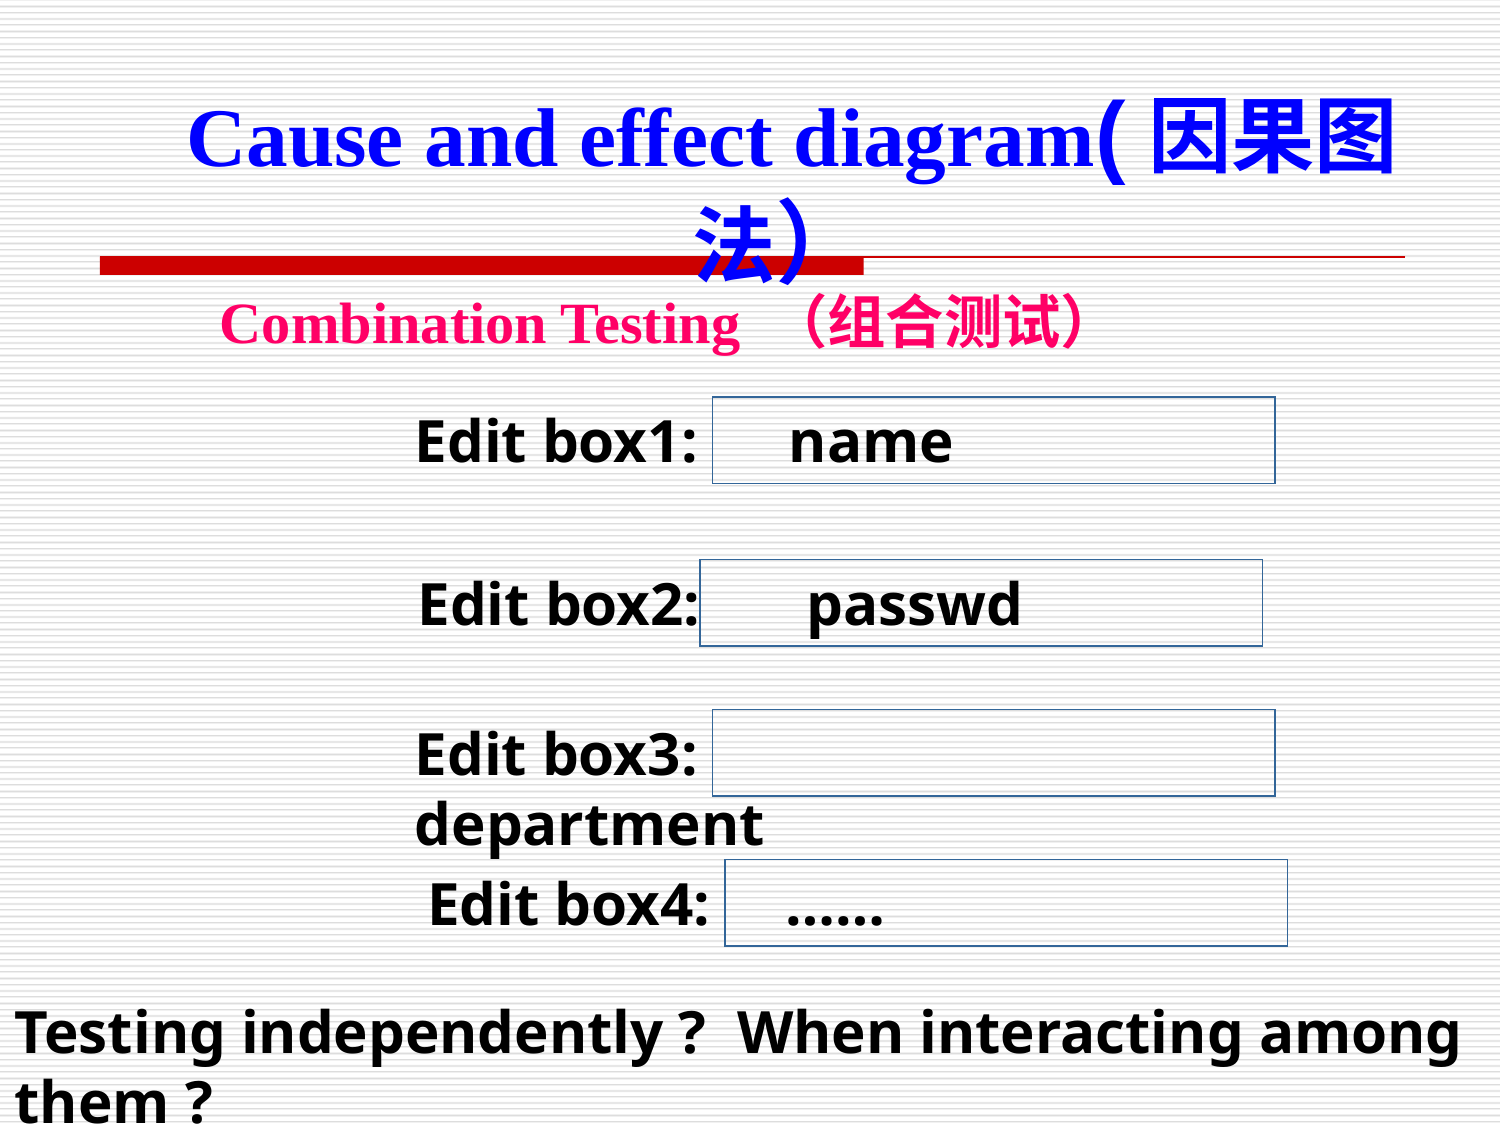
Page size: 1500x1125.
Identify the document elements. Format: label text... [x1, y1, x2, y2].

picture [0, 0, 1500, 987]
text_box Edit box2: passwd [387, 559, 699, 645]
text_box Edit box3: department [399, 709, 1125, 865]
text_box [712, 397, 1275, 484]
text_box [699, 559, 1263, 647]
text_box Cause and effect diagram(因果图法） [63, 67, 1496, 303]
text_box Testing independently ? When interacting among them ? [0, 987, 1500, 1125]
text_box Edit box1: name [399, 397, 712, 482]
text_box Combination Testing （组合测试） [205, 303, 1134, 363]
text_box [712, 709, 1275, 797]
text_box [725, 859, 1288, 947]
text_box Edit box4: …… [412, 859, 725, 945]
